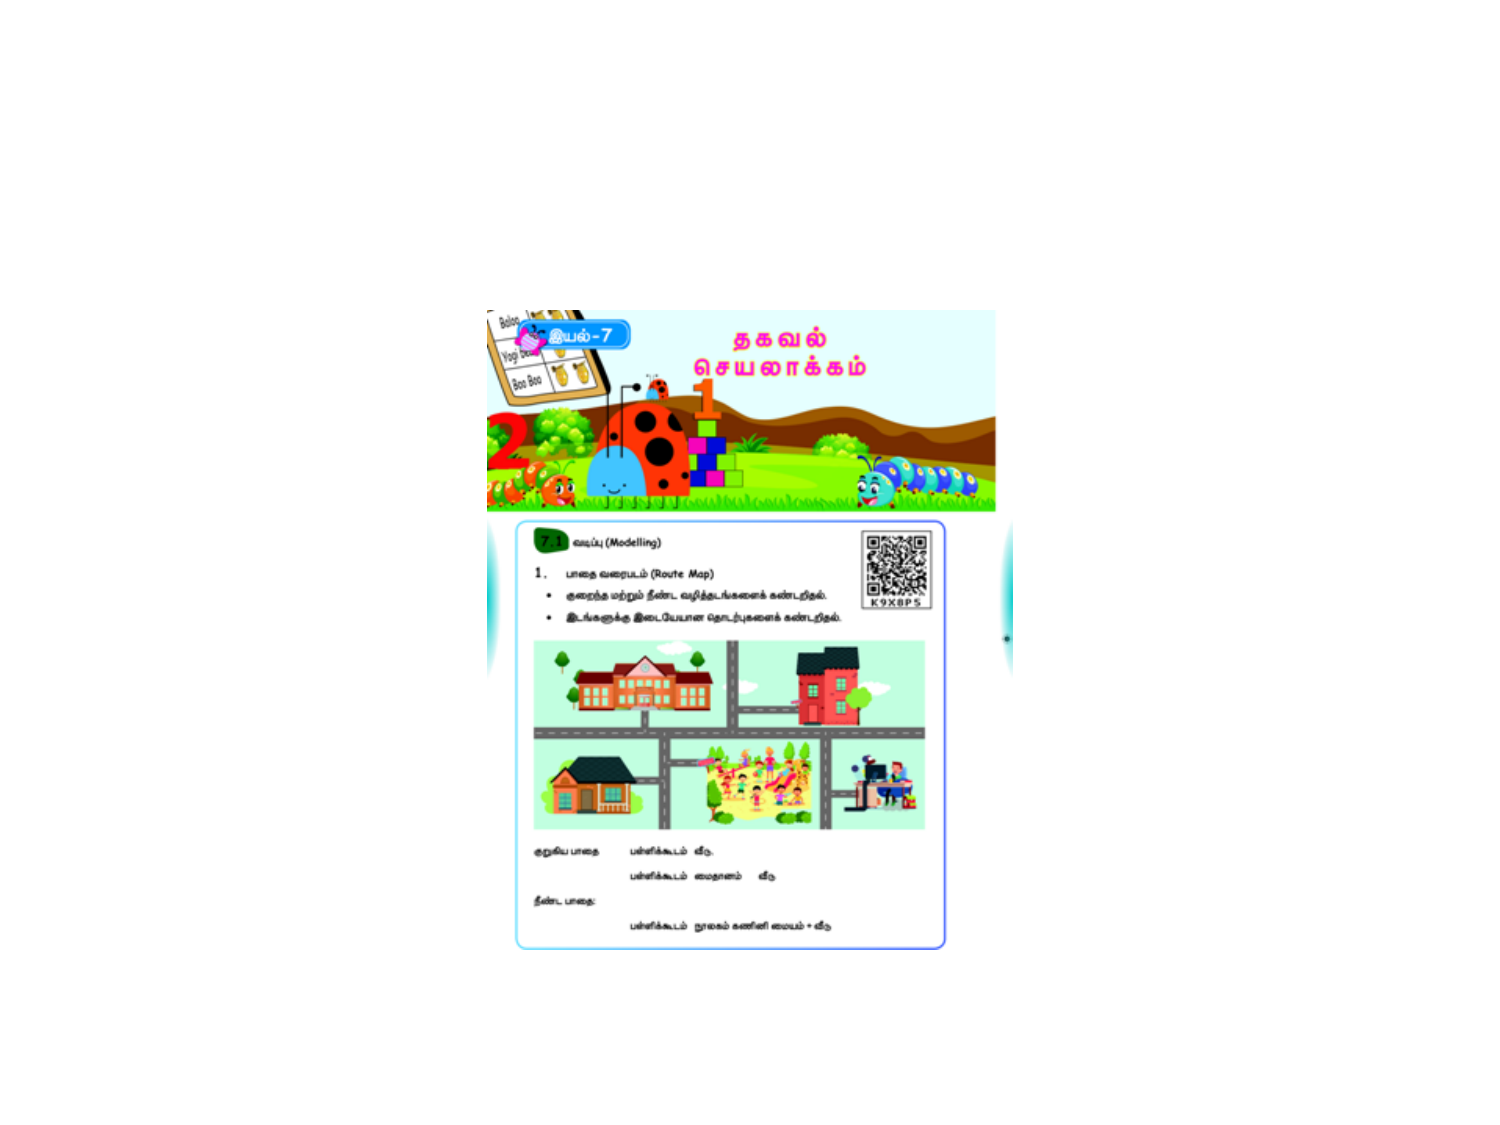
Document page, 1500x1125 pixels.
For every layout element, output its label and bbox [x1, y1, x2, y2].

list [487, 310, 1013, 951]
